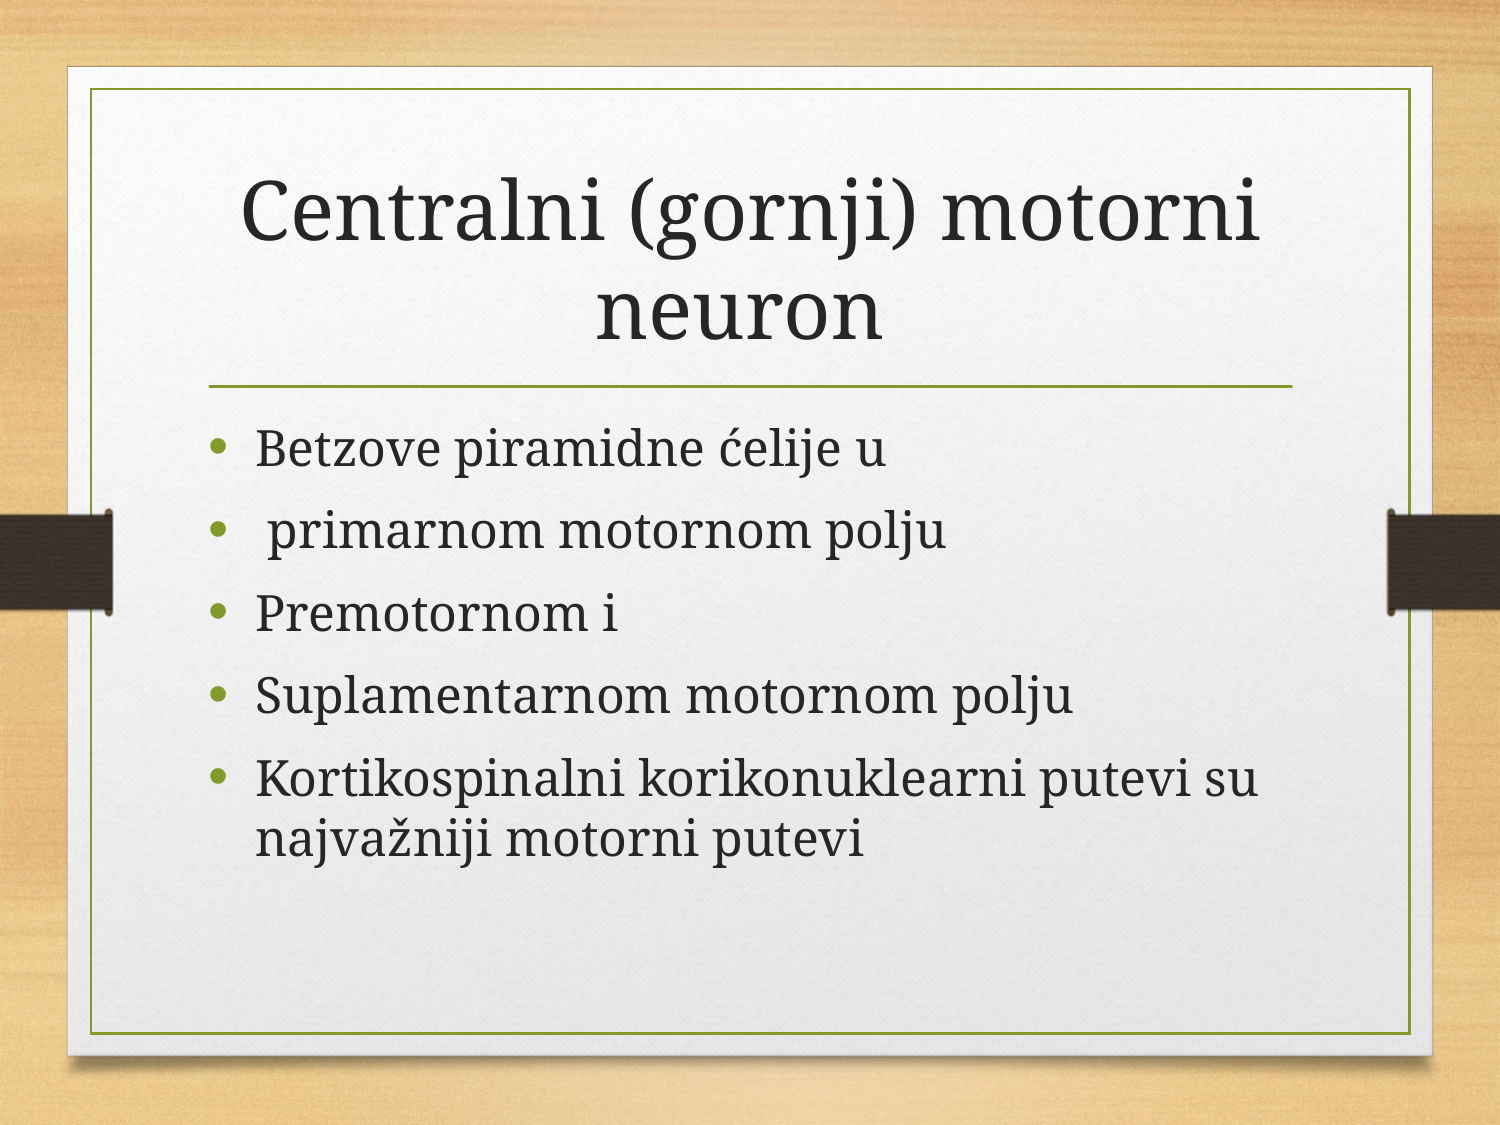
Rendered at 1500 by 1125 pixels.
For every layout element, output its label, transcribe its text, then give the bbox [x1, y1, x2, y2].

picture [0, 0, 1500, 1125]
title Centralni (gornji) motorni neuron [193, 150, 1309, 365]
list Betzove piramidne ćelije u primarnom motornom polju Premotornom i Suplamentarnom motornom polju Kortikospinalni korikonuklearni putevi su najvažniji motorni putevi [193, 408, 1309, 974]
